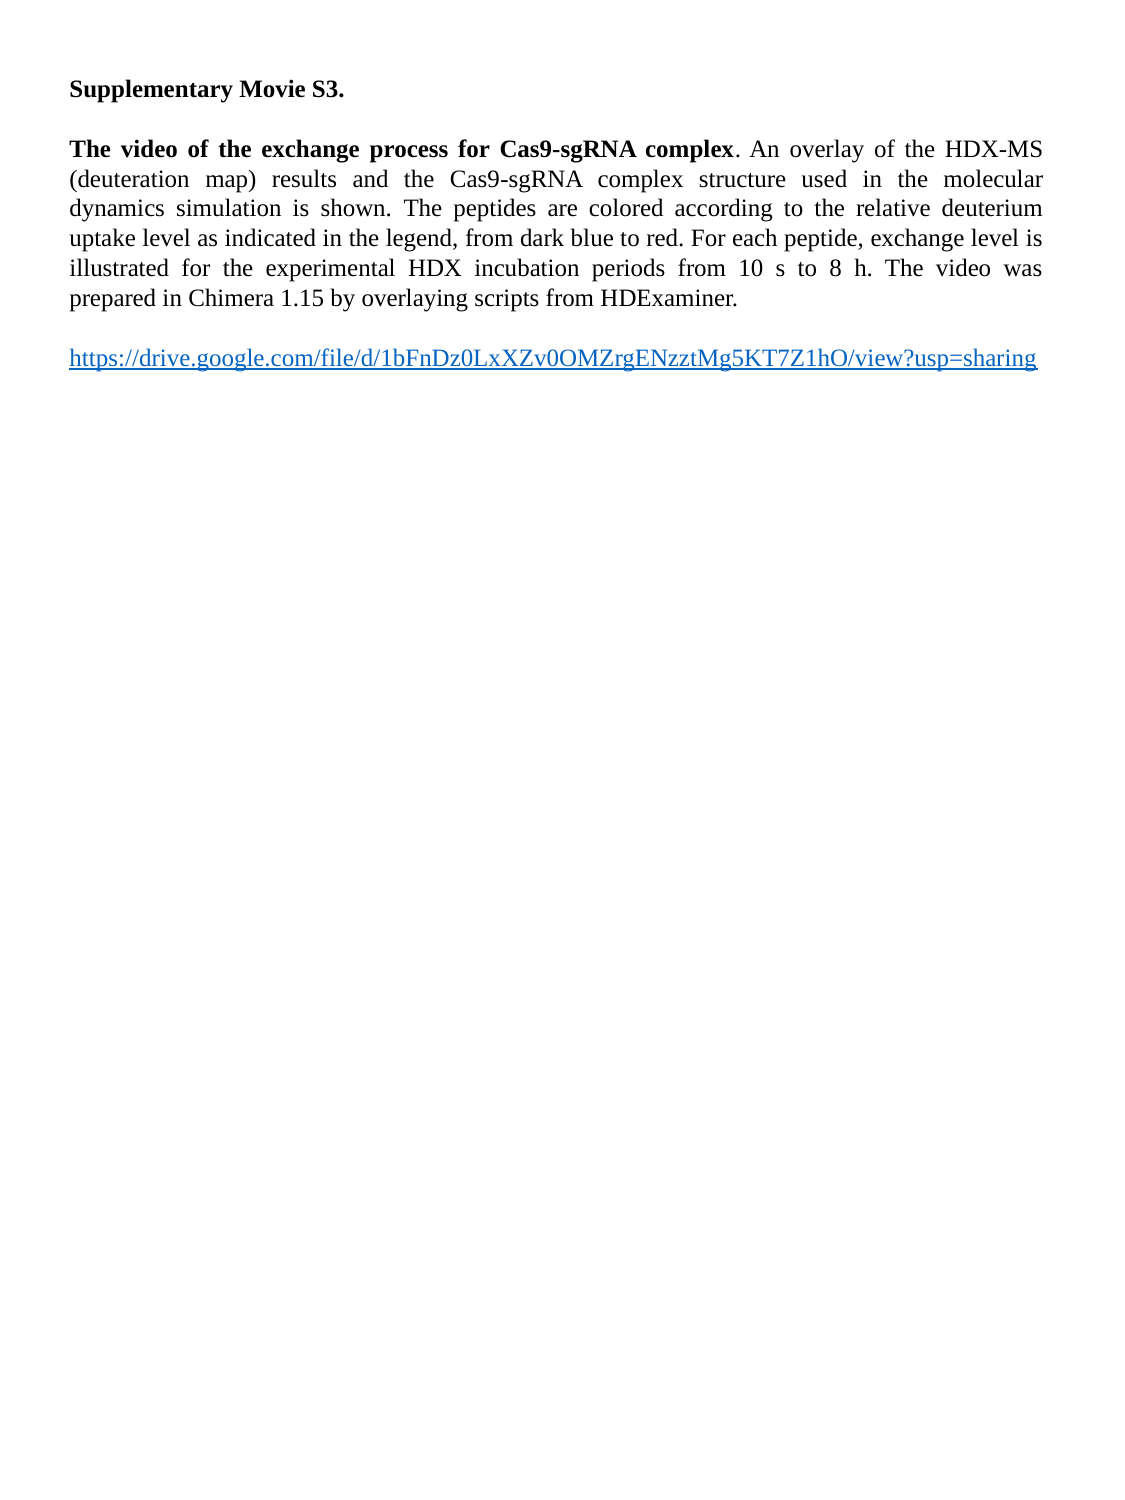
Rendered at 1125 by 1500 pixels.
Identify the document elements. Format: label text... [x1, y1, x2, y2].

text_box Supplementary Movie S3. The video of the exchange process for Cas9-sgRNA complex. An overlay of the HDX-MS (deuteration map) results and the Cas9-sgRNA complex structure used in the molecular dynamics simulation is shown. The peptides are colored according to the relative deuterium uptake level as indicated in the legend, from dark blue to red. For each peptide, exchange level is illustrated for the experimental HDX incubation periods from 10 s to 8 h. The video was prepared in Chimera 1.15 by overlaying scripts from HDExaminer. https://drive.google.com/file/d/1bFnDz0LxXZv0OMZrgENzztMg5KT7Z1hO/view?usp=sharing [54, 64, 1059, 379]
